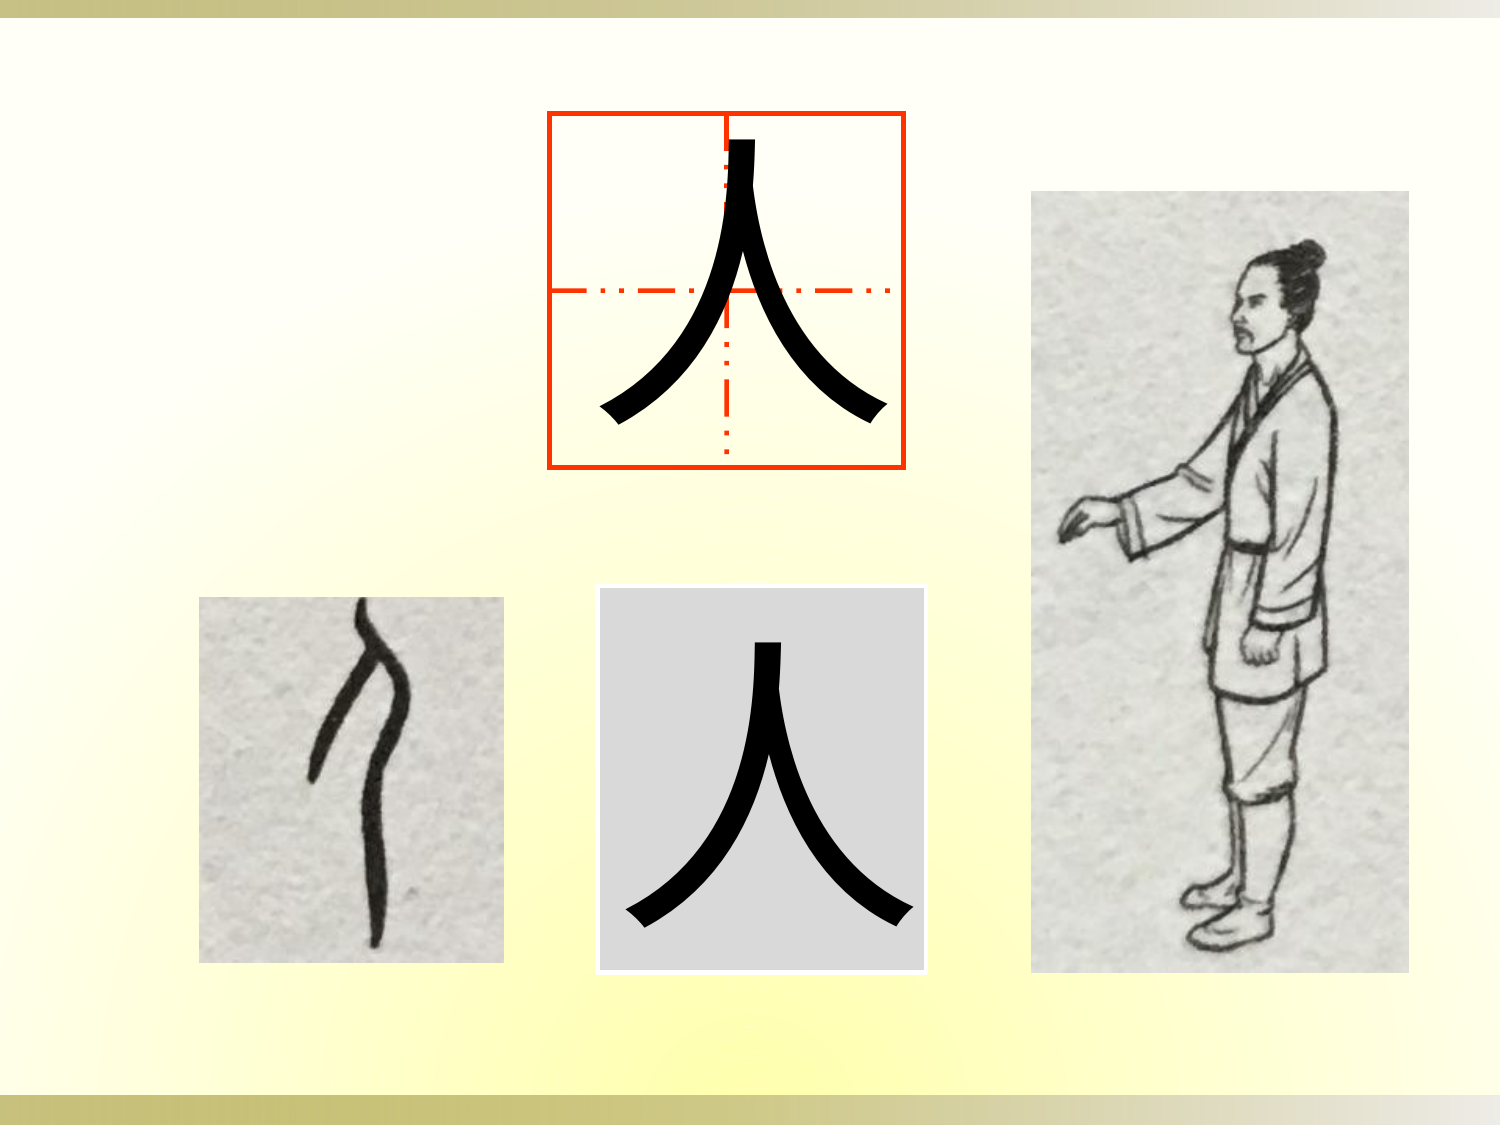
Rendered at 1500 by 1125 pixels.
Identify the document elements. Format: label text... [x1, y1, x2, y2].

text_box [548, 81, 905, 477]
picture [1030, 191, 1410, 974]
text_box 人 [595, 584, 928, 975]
picture [198, 597, 505, 963]
